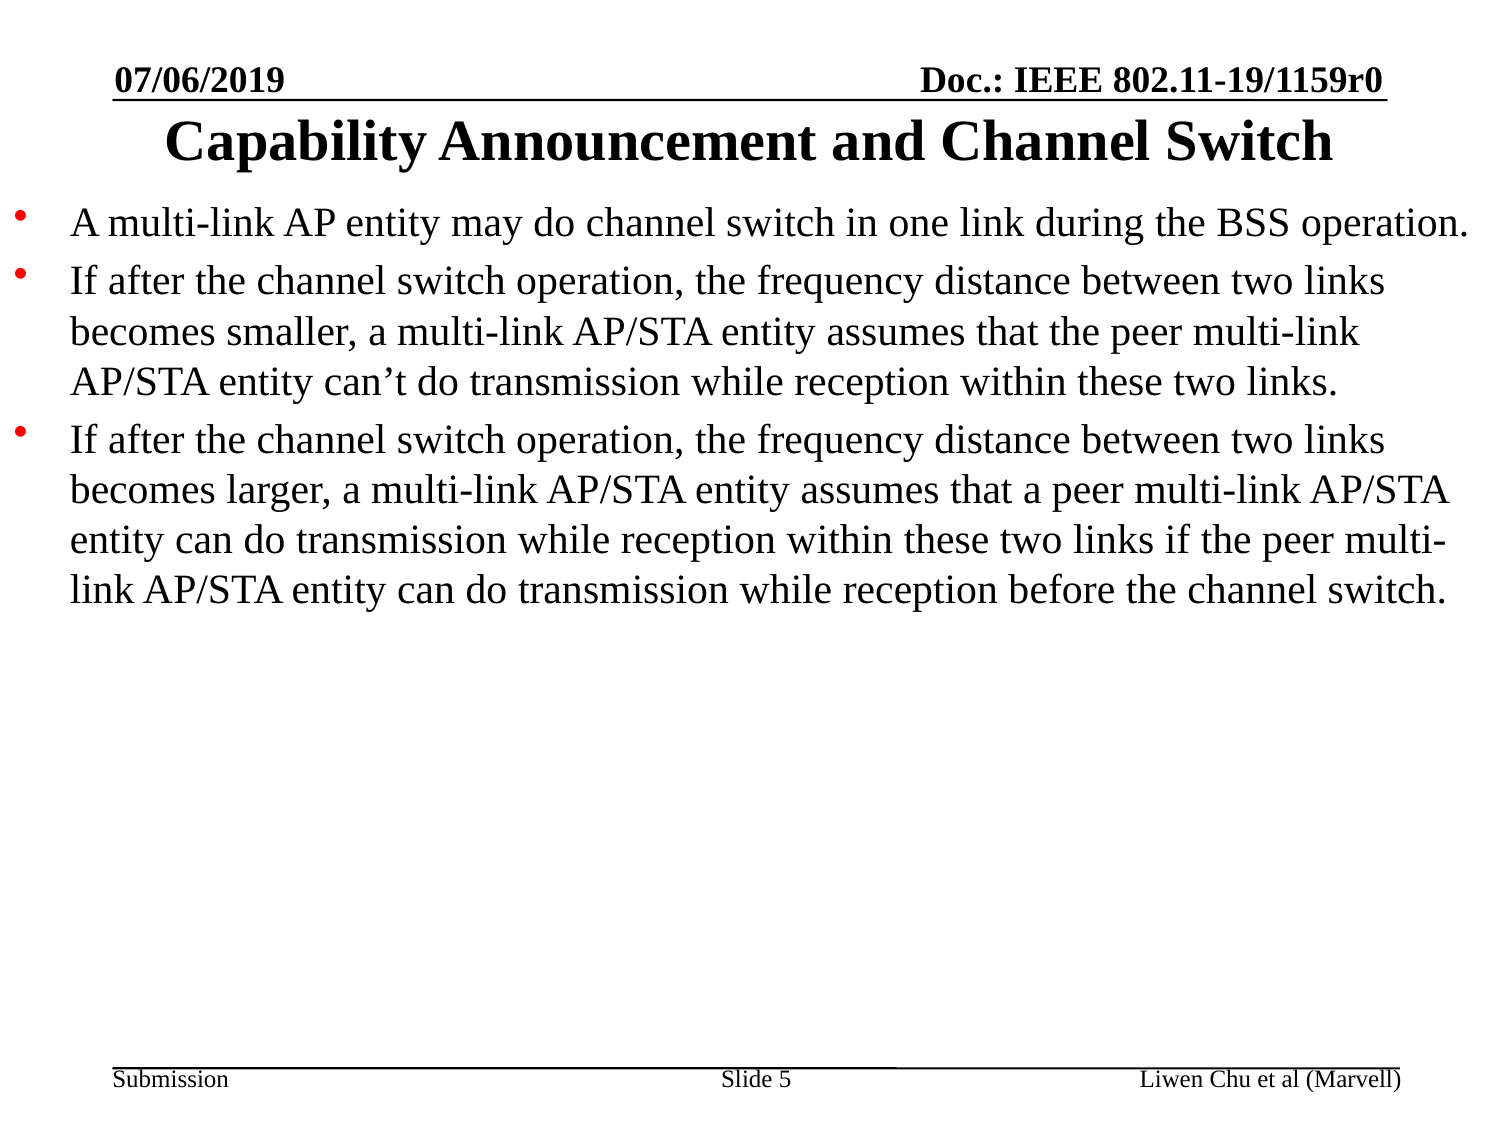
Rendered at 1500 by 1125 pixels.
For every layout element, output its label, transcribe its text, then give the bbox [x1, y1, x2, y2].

list A multi-link AP entity may do channel switch in one link during the BSS operation. If after the channel switch operation, the frequency distance between two links becomes smaller, a multi-link AP/STA entity assumes that the peer multi-link AP/STA entity can’t do transmission while reception within these two links. If after the channel switch operation, the frequency distance between two links becomes larger, a multi-link AP/STA entity assumes that a peer multi-link AP/STA entity can do transmission while reception within these two links if the peer multi-link AP/STA entity can do transmission while reception before the channel switch. [0, 187, 1499, 963]
slide_number Slide 5 [712, 1061, 800, 1093]
title Capability Announcement and Channel Switch [0, 74, 1500, 201]
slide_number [114, 54, 288, 101]
footer Liwen Chu et al (Marvell) [1135, 1061, 1402, 1093]
